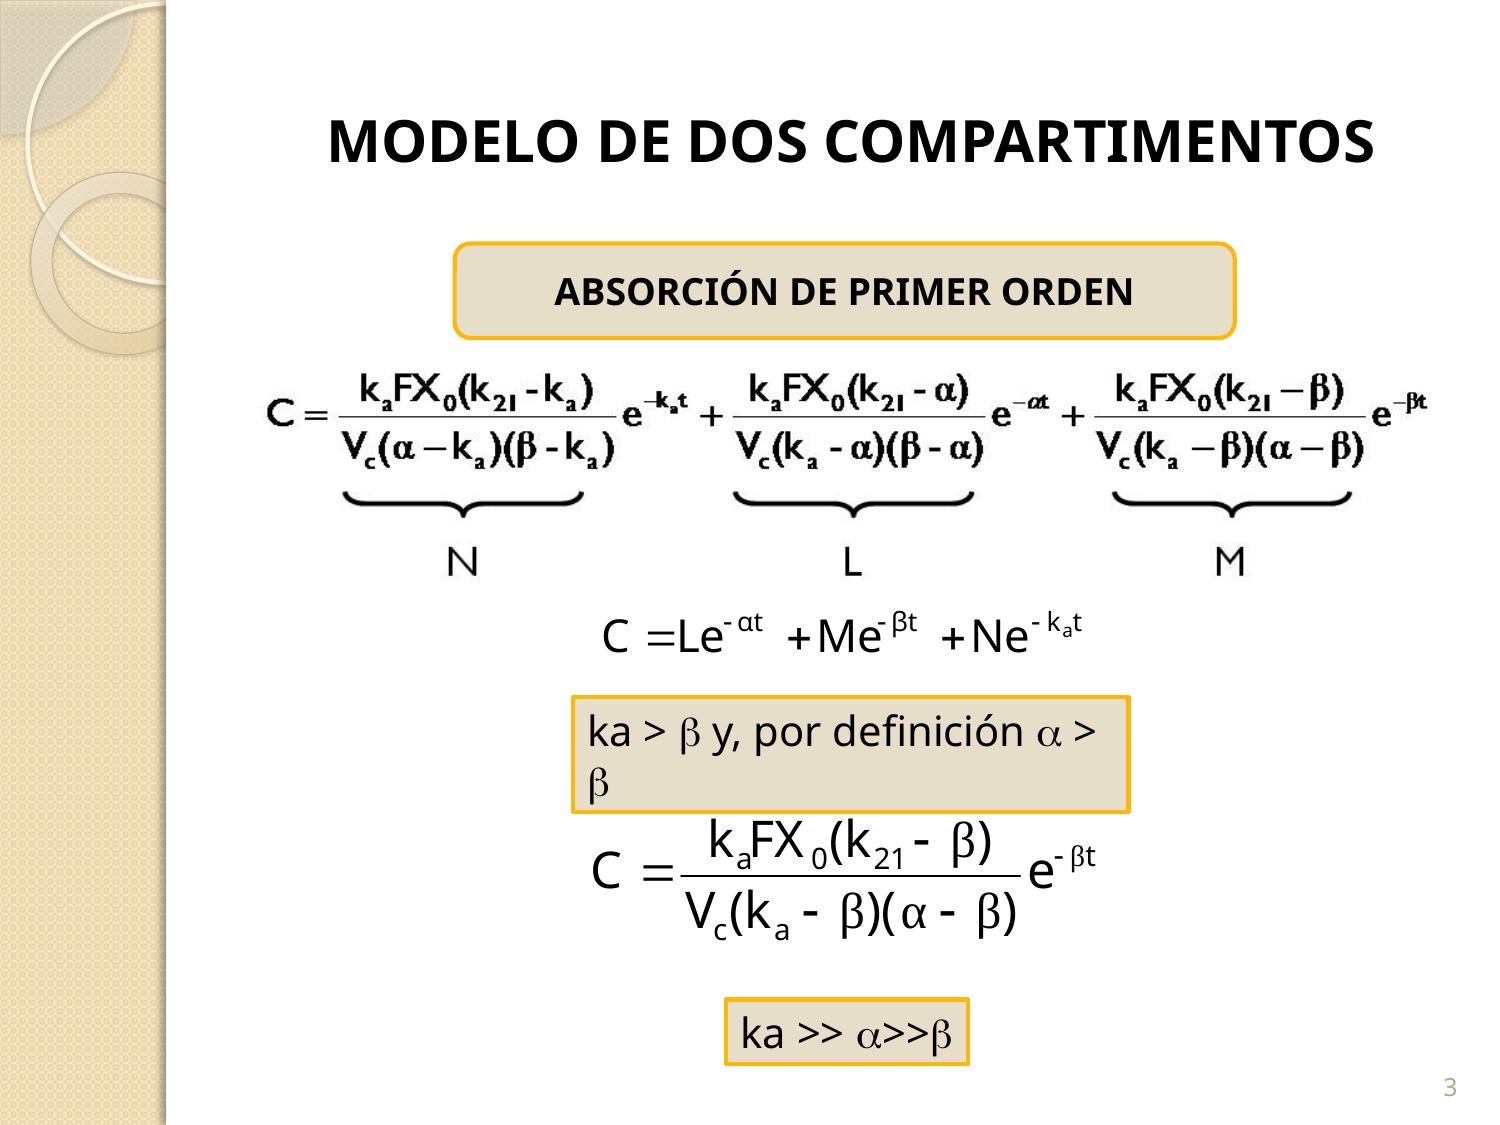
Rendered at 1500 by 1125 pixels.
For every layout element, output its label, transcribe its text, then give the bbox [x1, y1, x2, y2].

text_box ka >> >> [724, 997, 970, 1066]
slide_number 3 [1413, 1034, 1488, 1113]
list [595, 602, 1093, 664]
text_box ka >  y, por definición  >  [571, 695, 1131, 814]
picture [259, 361, 1436, 596]
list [583, 808, 1105, 953]
text_box ABSORCIÓN DE PRIMER ORDEN [452, 241, 1237, 341]
title MODELO DE DOS COMPARTIMENTOS [235, 45, 1466, 233]
